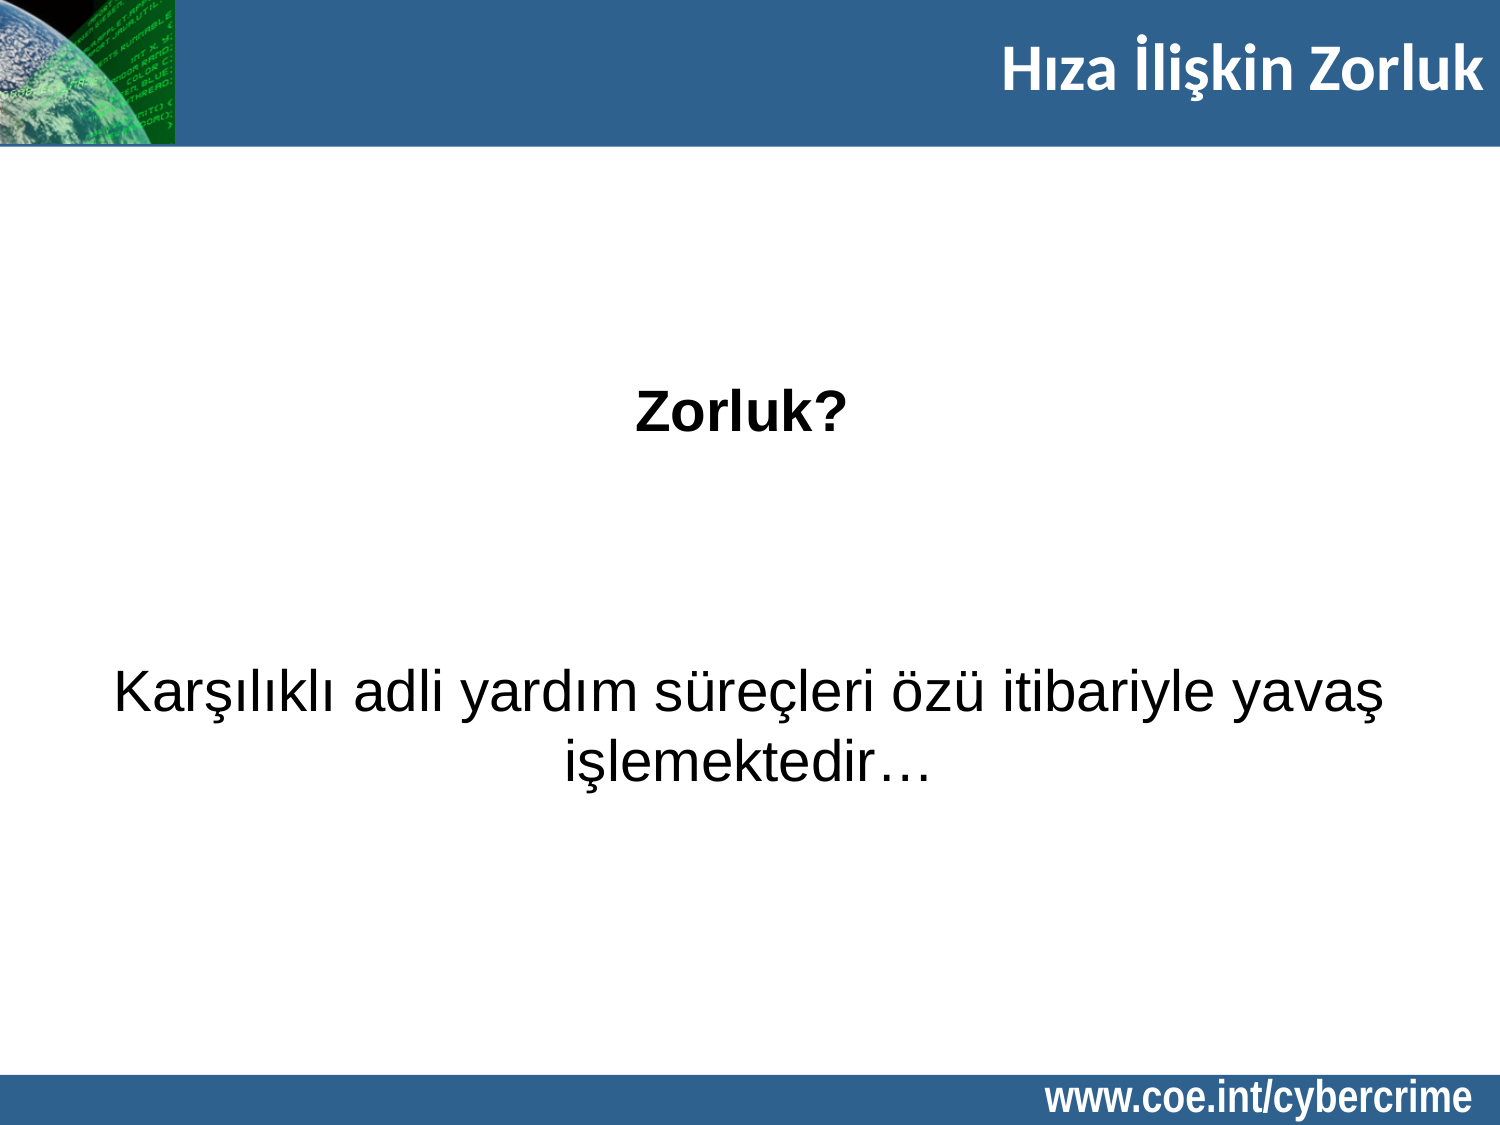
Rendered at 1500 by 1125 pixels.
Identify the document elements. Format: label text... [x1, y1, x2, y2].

text_box Hıza İlişkin Zorluk [177, 0, 1500, 149]
text_box [0, 1073, 1030, 1125]
text_box www.coe.int/cybercrime [1030, 1059, 1500, 1125]
picture [0, 0, 175, 144]
text_box Zorluk? Karşılıklı adli yardım süreçleri özü itibariyle yavaş işlemektedir… [19, 156, 1481, 801]
